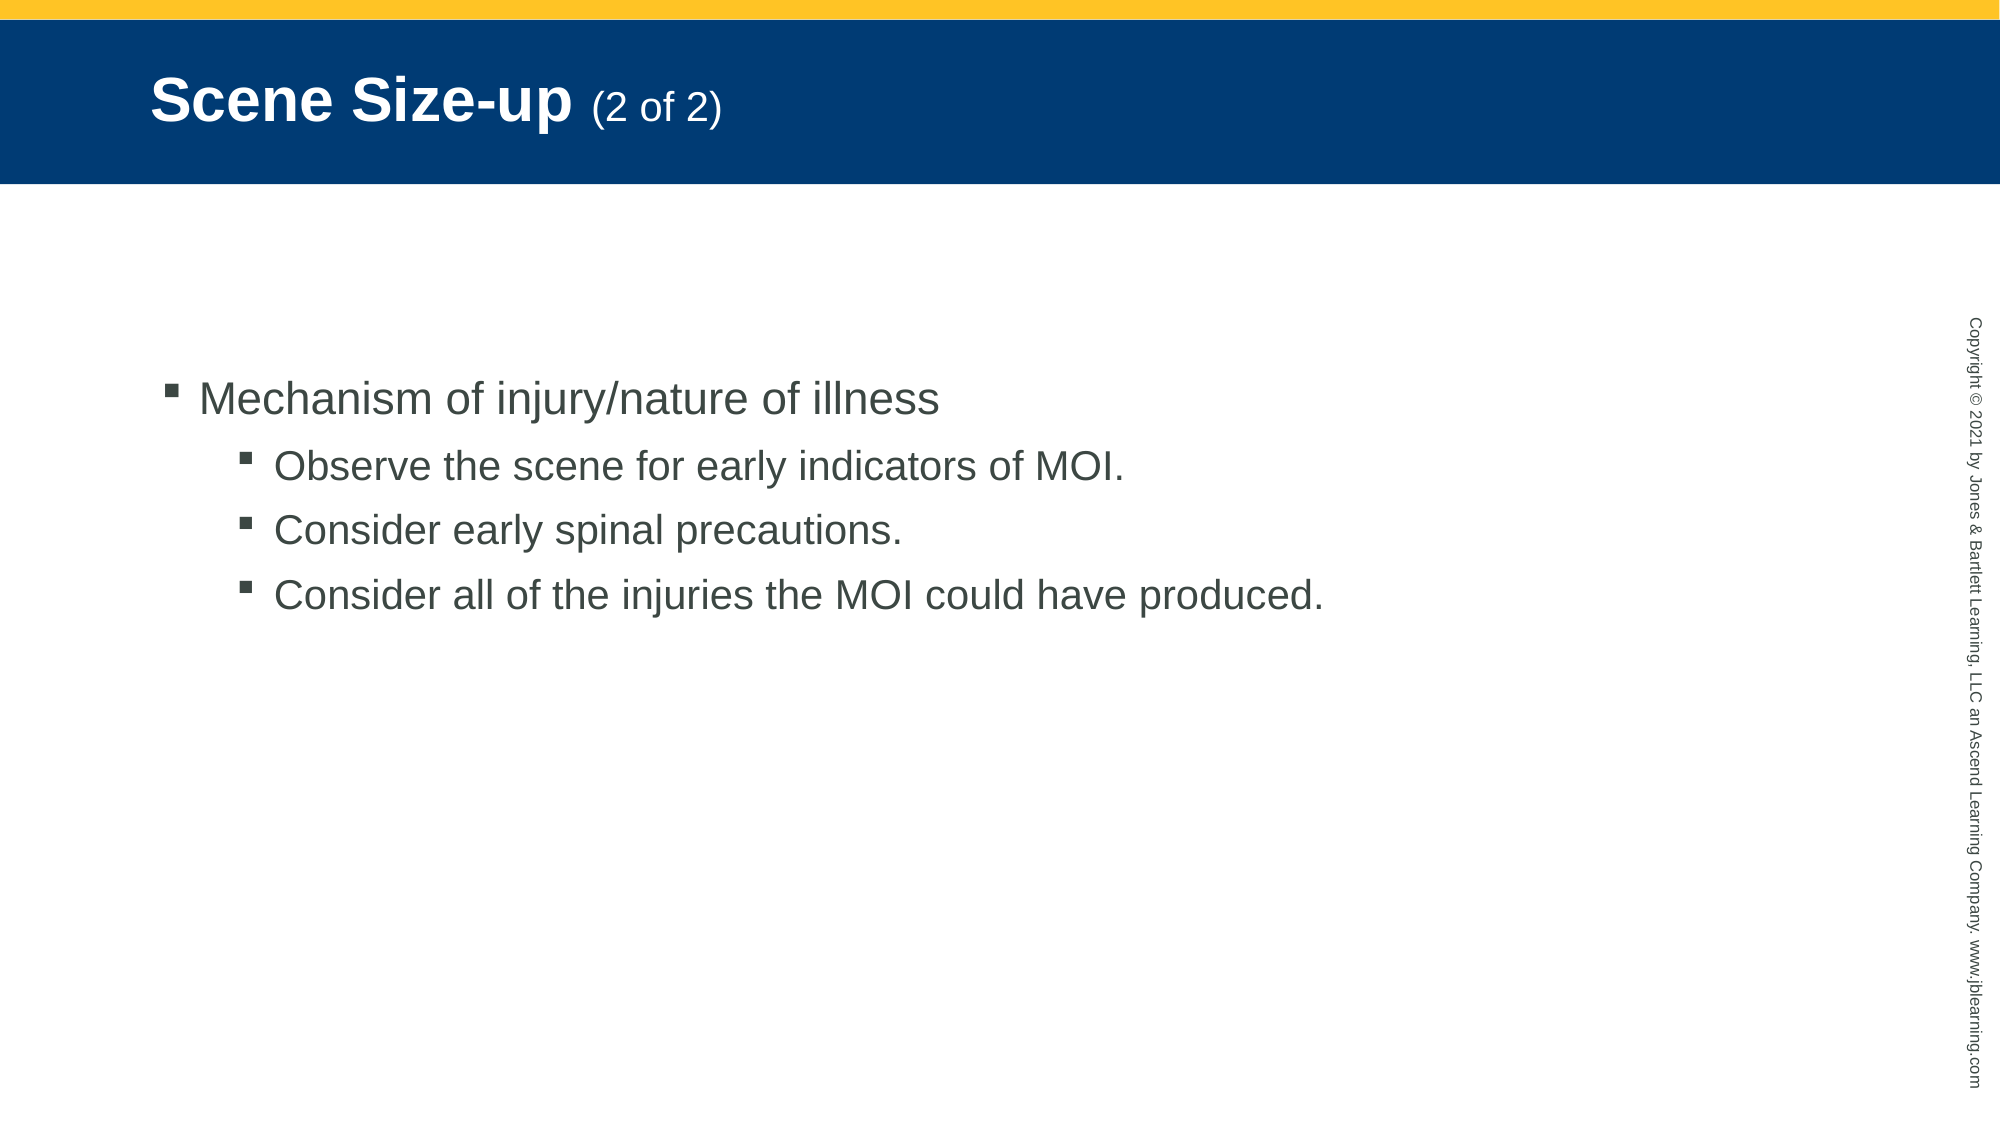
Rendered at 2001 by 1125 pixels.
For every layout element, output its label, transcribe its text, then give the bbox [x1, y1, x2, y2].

title Scene Size-up (2 of 2) [0, 19, 2000, 185]
list Mechanism of injury/nature of illness Observe the scene for early indicators of MOI. Consider early spinal precautions. Consider all of the injuries the MOI could have produced. [146, 361, 1859, 1016]
